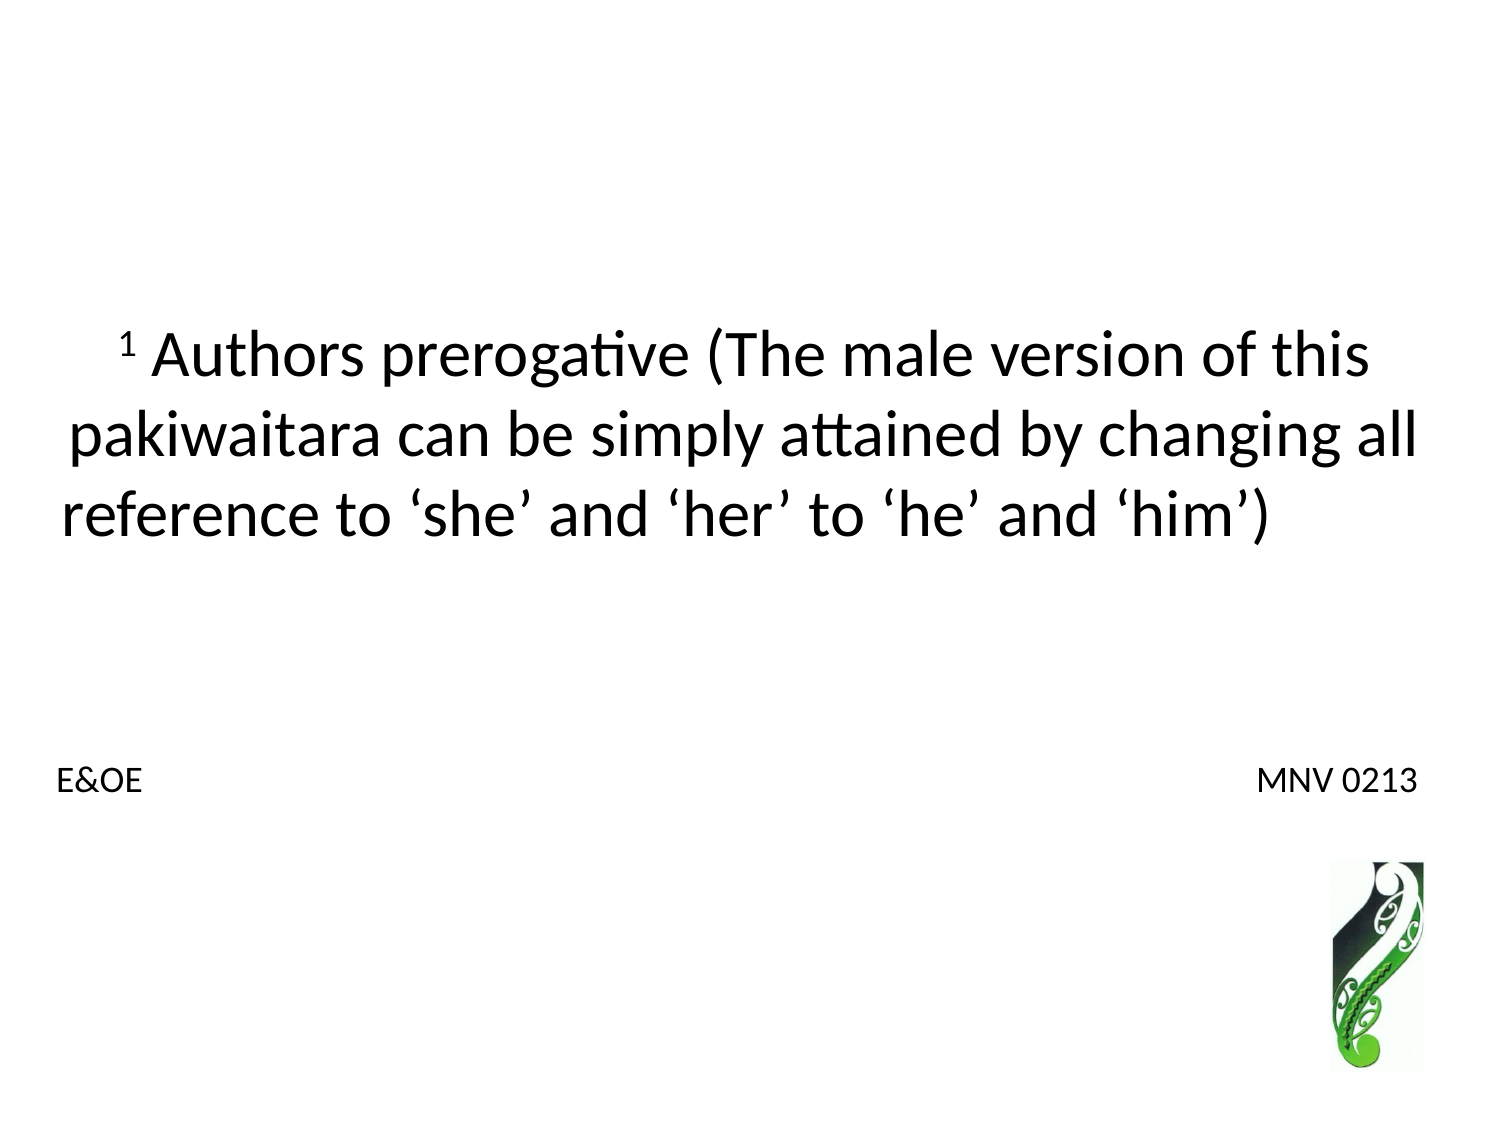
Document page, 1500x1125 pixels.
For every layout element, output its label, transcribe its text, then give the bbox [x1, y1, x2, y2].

text_box 1 Authors prerogative (The male version of this pakiwaitara can be simply attained by changing all reference to ‘she’ and ‘her’ to ‘he’ and ‘him’) E&OE MNV 0213 [41, 302, 1447, 898]
picture [1330, 859, 1426, 1073]
